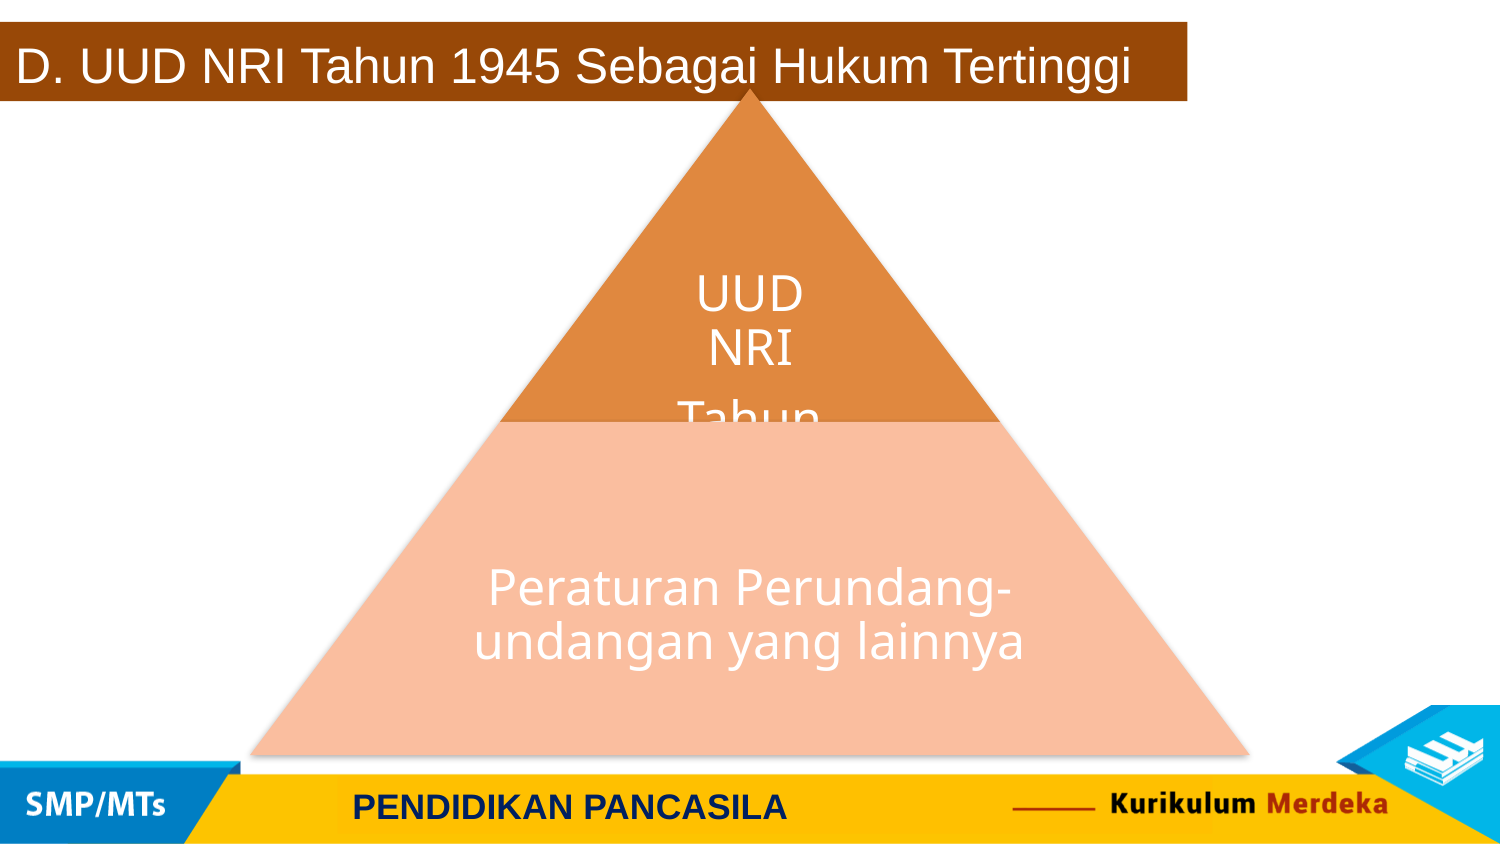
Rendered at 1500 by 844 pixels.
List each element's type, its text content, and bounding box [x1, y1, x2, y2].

text_box D. UUD NRI Tahun 1945 Sebagai Hukum Tertinggi [0, 20, 1189, 103]
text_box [0, 705, 1500, 844]
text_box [249, 88, 1251, 756]
